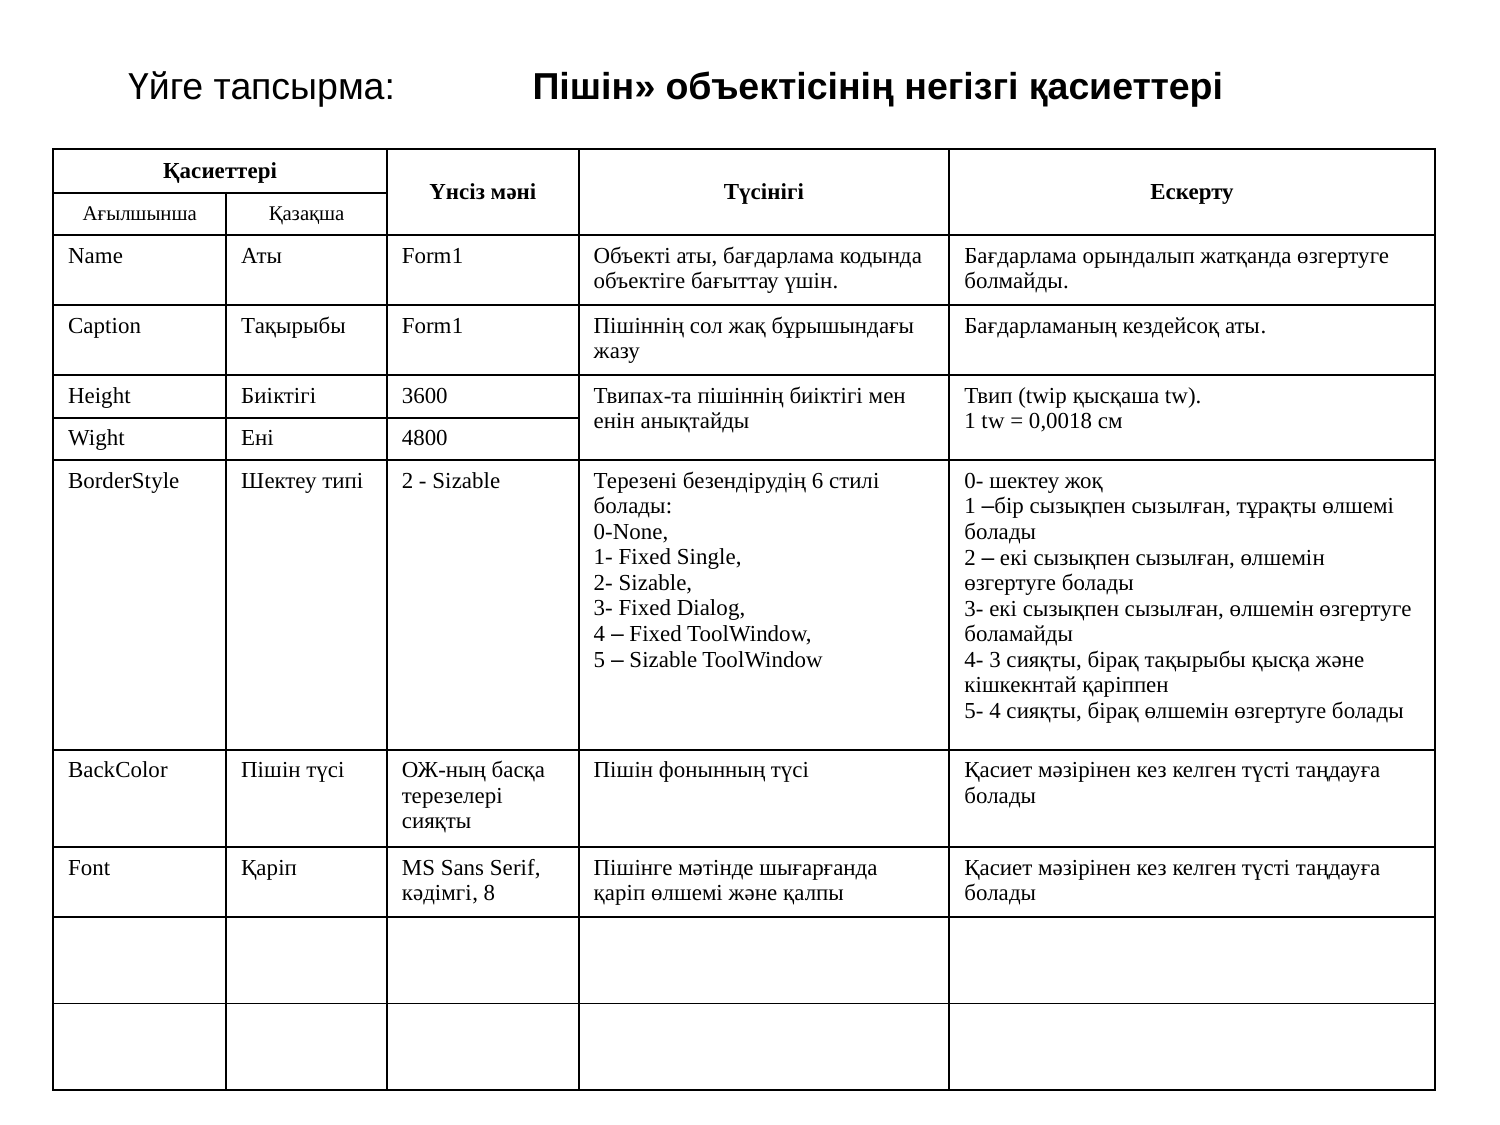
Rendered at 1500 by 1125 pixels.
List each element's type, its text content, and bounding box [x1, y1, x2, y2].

table_cell Терезені безендірудің 6 стилі болады: 0-None, 1- Fixed Single, 2- Sizable, 3- Fixed Dialog, 4 – Fixed ToolWindow, 5 – Sizable ToolWindow [580, 461, 948, 749]
table_header Ескерту [950, 150, 1434, 234]
table_cell [580, 1004, 948, 1089]
table_header Қасиеттері [54, 150, 386, 192]
table_cell Аты [227, 236, 386, 304]
text_box Үйге тапсырма: [113, 54, 411, 115]
table_cell Қасиет мәзірінен кез келген түсті таңдауға болады [950, 848, 1434, 916]
table_cell Ені [227, 419, 386, 459]
table_cell [388, 918, 578, 1003]
table_cell BackColor [54, 751, 225, 846]
table_cell ОЖ-ның басқа терезелері сияқты [388, 751, 578, 846]
table_cell Пішіннің сол жақ бұрышындағы жазу [580, 306, 948, 374]
table_cell Қаріп [227, 848, 386, 916]
table_cell [227, 1004, 386, 1089]
table_cell [580, 918, 948, 1003]
table_cell Ағылшынша [54, 194, 225, 234]
table_cell [54, 918, 225, 1003]
table_cell Бағдарламаның кездейсоқ аты. [950, 306, 1434, 374]
table_cell Caption [54, 306, 225, 374]
text_box Пішін» объектісінің негізгі қасиеттері [517, 54, 1239, 115]
table_cell Биіктігі [227, 376, 386, 417]
table_cell Бағдарлама орындалып жатқанда өзгертуге болмайды. [950, 236, 1434, 304]
table_cell [950, 1004, 1434, 1089]
table_cell Form1 [388, 306, 578, 374]
table_cell Қазақша [227, 194, 386, 234]
table_header Үнсіз мәні [388, 150, 578, 234]
table_cell Form1 [388, 236, 578, 304]
table_cell 2 - Sizable [388, 461, 578, 749]
table_cell Тақырыбы [227, 306, 386, 374]
table_cell Font [54, 848, 225, 916]
table_cell Твипах-та пішіннің биіктігі мен енін анықтайды [580, 376, 948, 459]
table_cell Объекті аты, бағдарлама кодында объектіге бағыттау үшін. [580, 236, 948, 304]
table_cell Қасиет мәзірінен кез келген түсті таңдауға болады [950, 751, 1434, 846]
table_cell [227, 918, 386, 1003]
table_cell Name [54, 236, 225, 304]
table_header Түсінігі [580, 150, 948, 234]
table_cell Пішінге мәтінде шығарғанда қаріп өлшемі және қалпы [580, 848, 948, 916]
table_cell Height [54, 376, 225, 417]
table_cell [950, 918, 1434, 1003]
table_cell Wight [54, 419, 225, 459]
table_cell 4800 [388, 419, 578, 459]
table_cell MS Sans Serif, кәдімгі, 8 [388, 848, 578, 916]
table_cell BorderStyle [54, 461, 225, 749]
table_cell 3600 [388, 376, 578, 417]
table_cell [54, 1004, 225, 1089]
table_cell Твип (twip қысқаша tw). 1 tw = 0,0018 см [950, 376, 1434, 459]
table_cell [388, 1004, 578, 1089]
table_cell Пішін фонынның түсі [580, 751, 948, 846]
table_cell Шектеу типі [227, 461, 386, 749]
table_cell 0- шектеу жоқ 1 –бір сызықпен сызылған, тұрақты өлшемі болады 2 – екі сызықпен сызылған, өлшемін өзгертуге болады 3- екі сызықпен сызылған, өлшемін өзгертуге боламайды 4- 3 сияқты, бірақ тақырыбы қысқа және кішкекнтай қаріппен 5- 4 сияқты, бірақ өлшемін өзгертуге болады [950, 461, 1434, 749]
table_cell Пішін түсі [227, 751, 386, 846]
